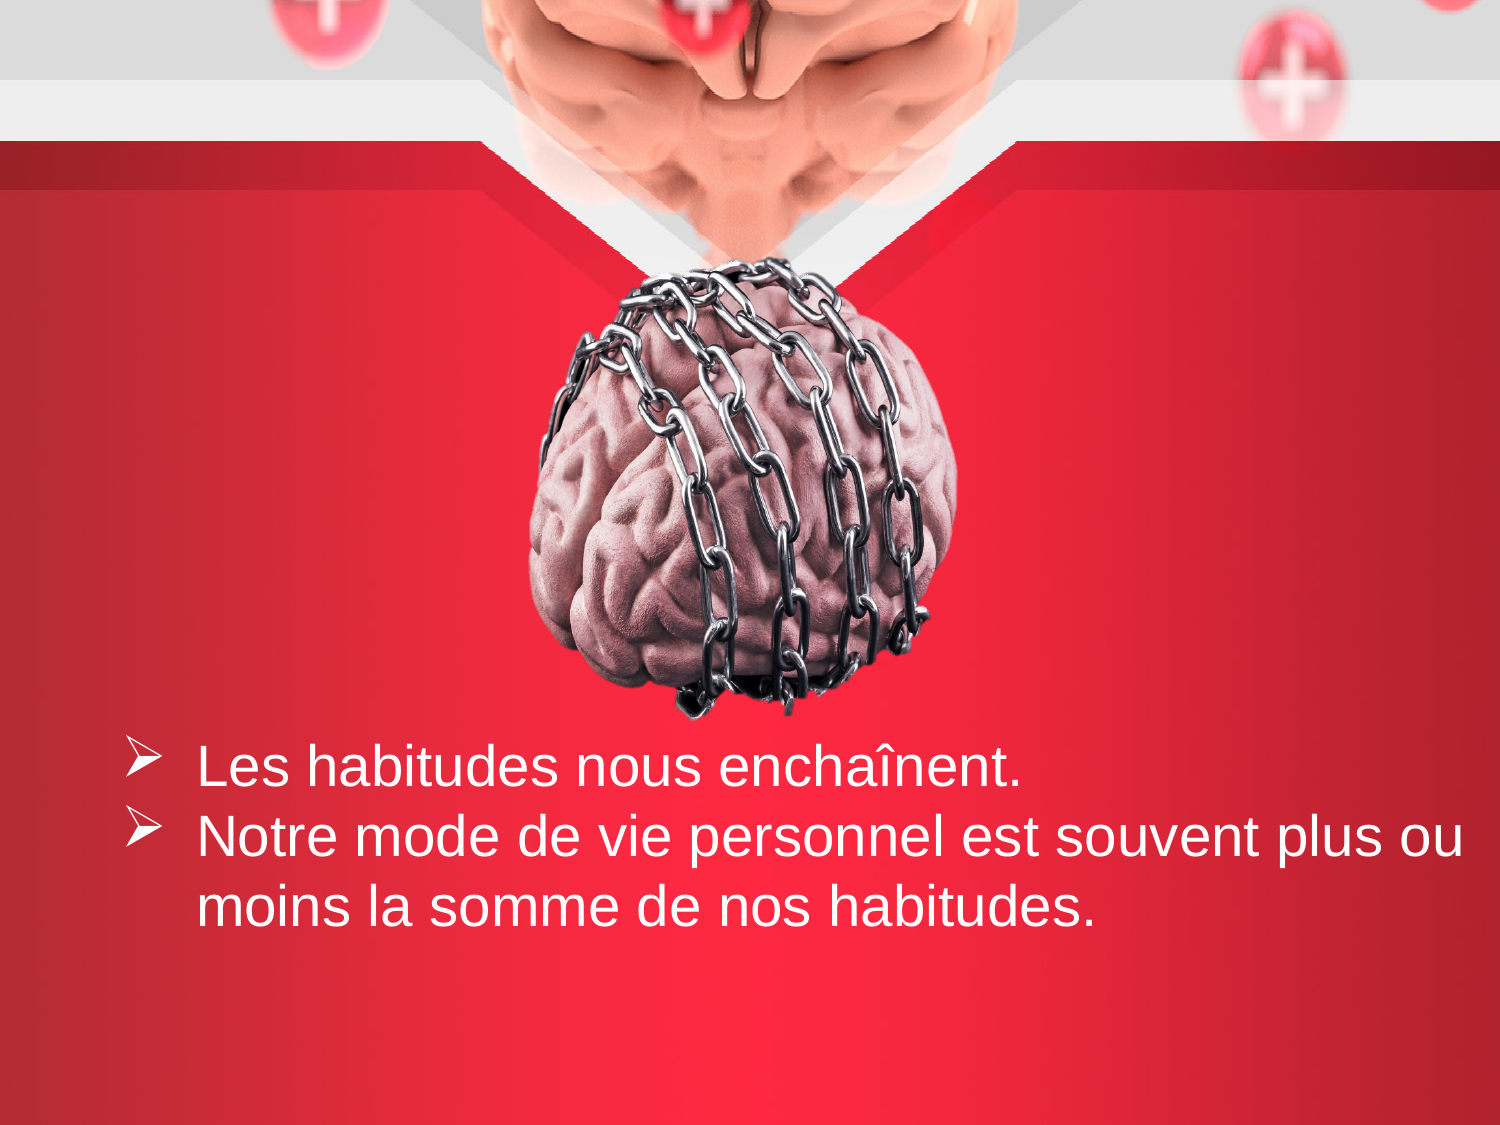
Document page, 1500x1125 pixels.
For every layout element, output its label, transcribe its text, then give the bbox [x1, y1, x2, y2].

picture [0, 0, 1500, 1125]
text_box Les habitudes nous enchaînent. Notre mode de vie personnel est souvent plus ou moins la somme de nos habitudes. [106, 721, 1483, 946]
